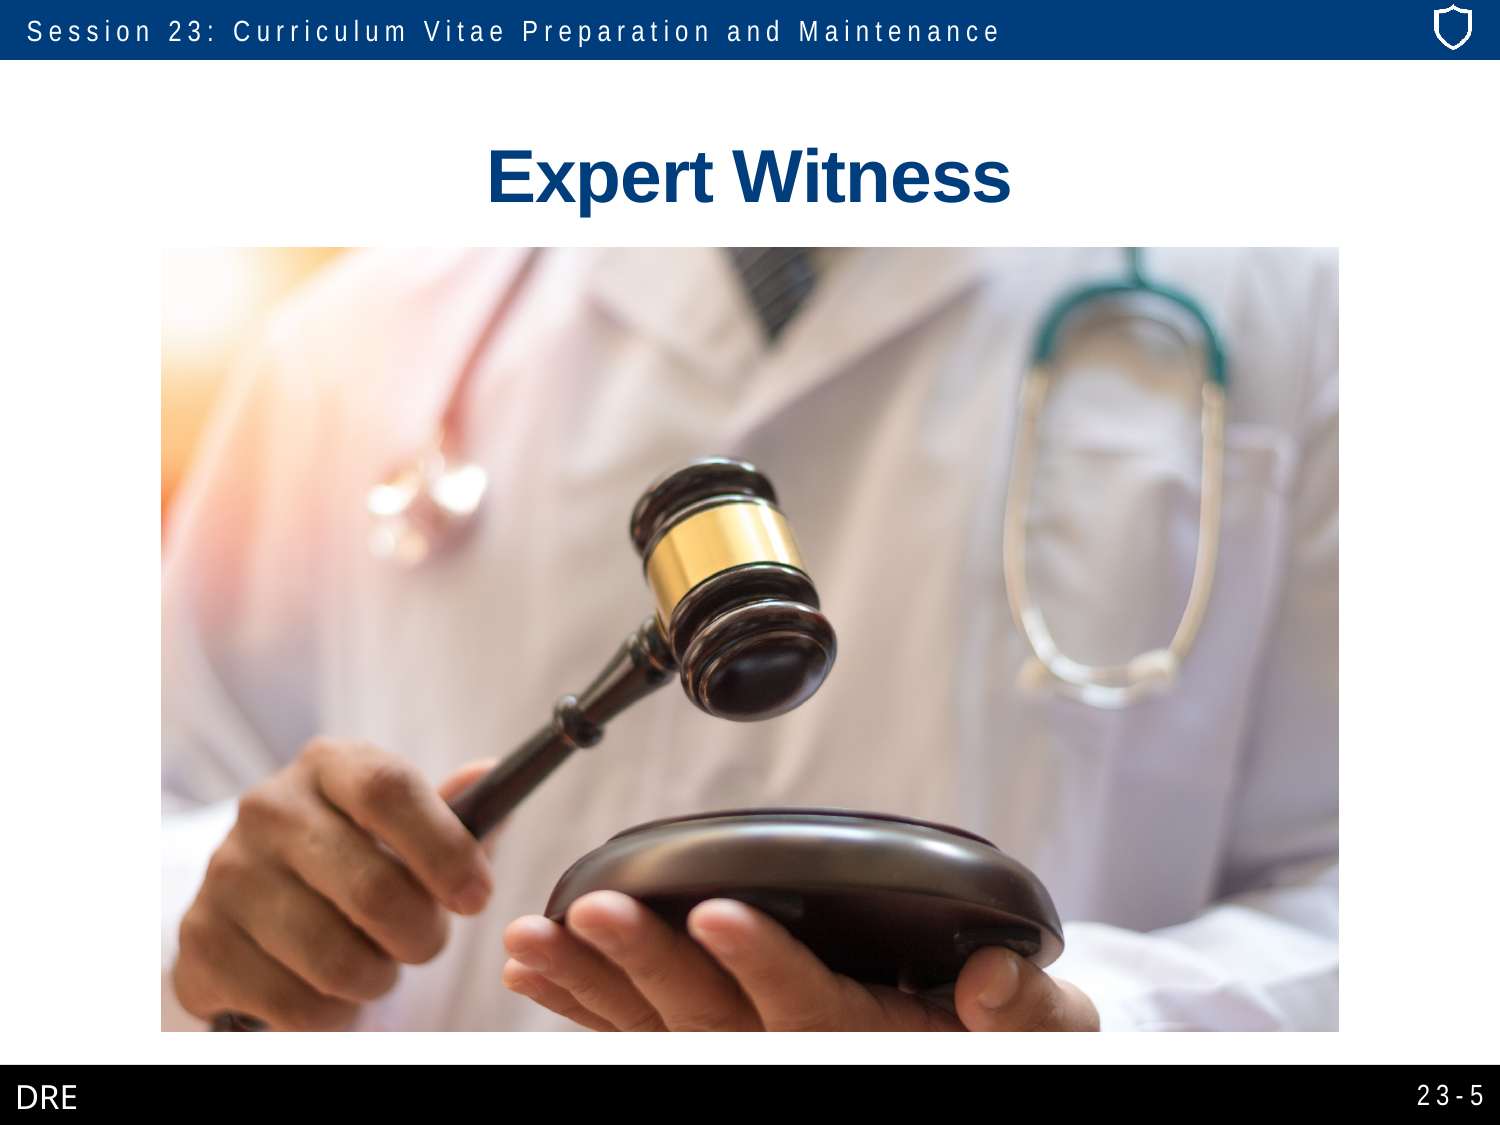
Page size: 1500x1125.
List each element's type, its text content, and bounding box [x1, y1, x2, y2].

picture [161, 247, 1339, 1033]
slide_number 23-5 [1218, 1063, 1499, 1124]
picture [1434, 4, 1472, 50]
title Expert Witness [75, 75, 1425, 225]
